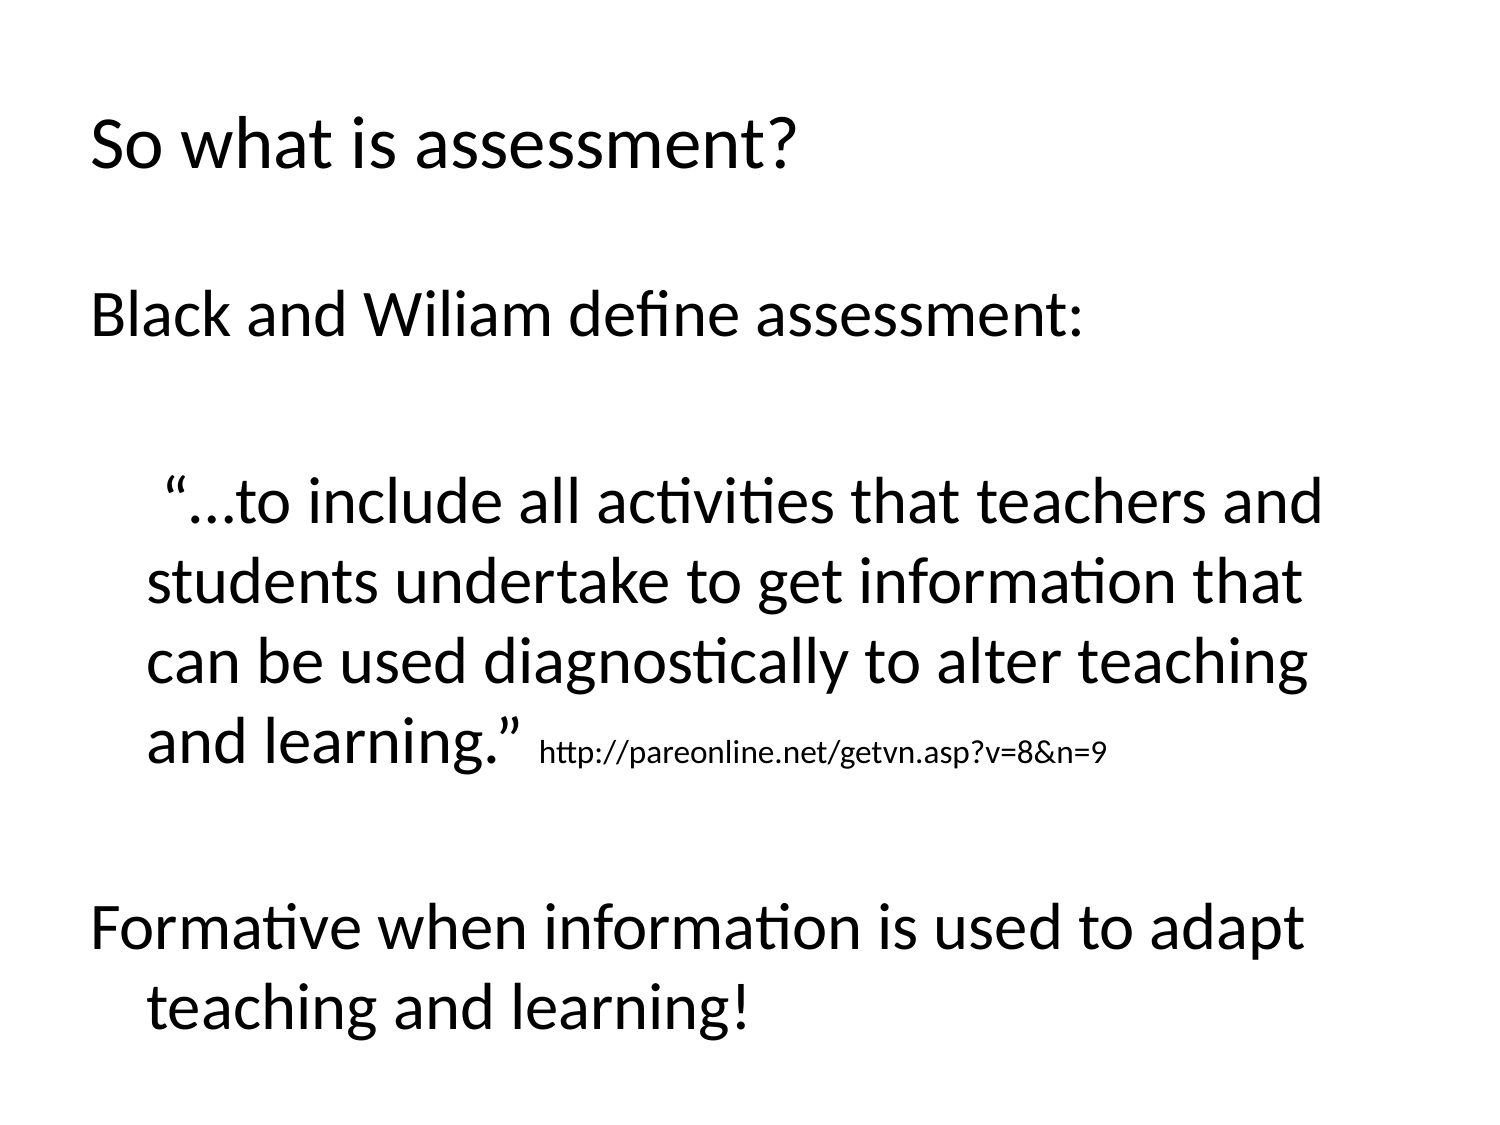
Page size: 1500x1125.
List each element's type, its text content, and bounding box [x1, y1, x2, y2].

list Black and Wiliam define assessment: “…to include all activities that teachers and students undertake to get information that can be used diagnostically to alter teaching and learning.” http://pareonline.net/getvn.asp?v=8&n=9 Formative when information is used to adapt teaching and learning! [74, 262, 1426, 1006]
title So what is assessment? [74, 44, 1426, 233]
